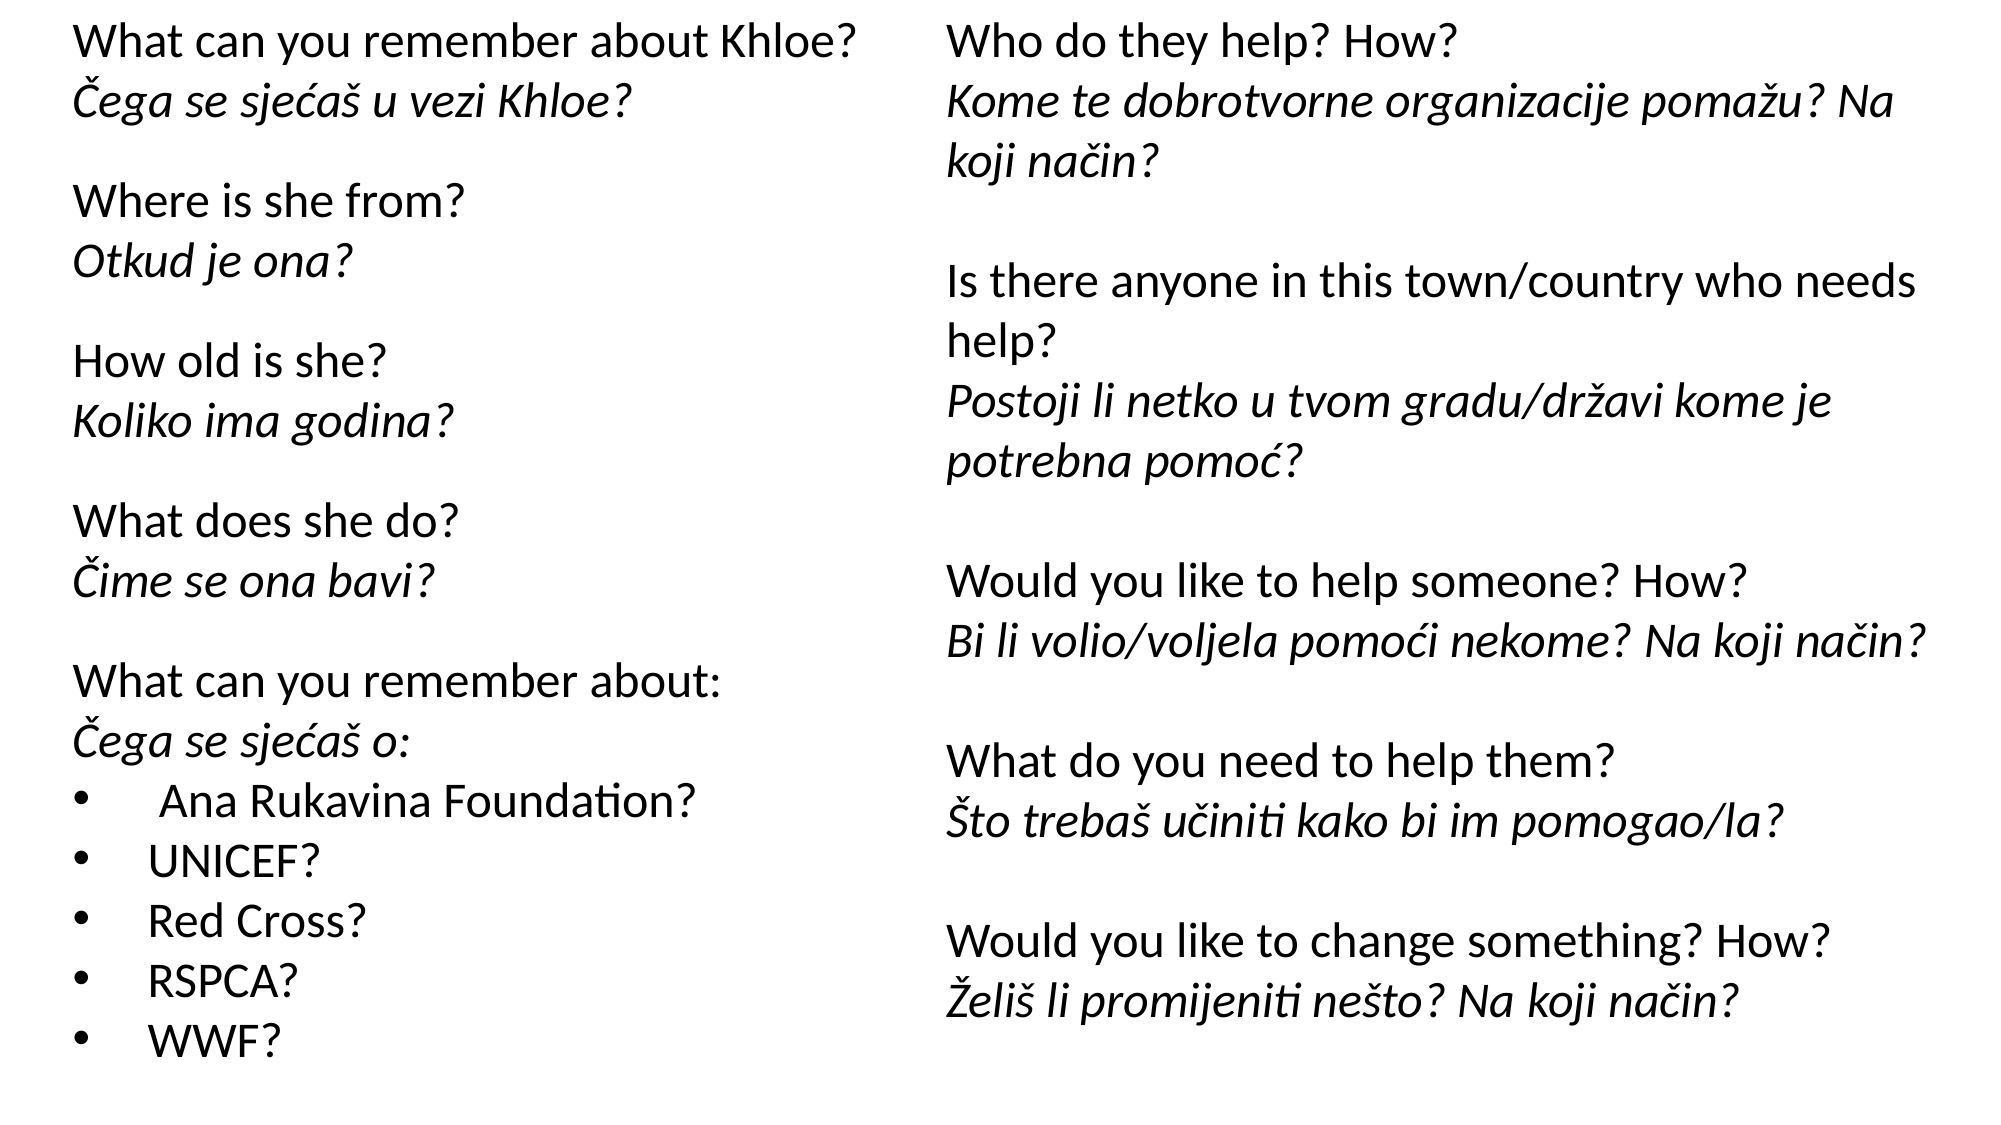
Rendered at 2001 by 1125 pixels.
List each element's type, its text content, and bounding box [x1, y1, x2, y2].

text_box Who do they help? How? Kome te dobrotvorne organizacije pomažu? Na koji način? Is there anyone in this town/country who needs help? Postoji li netko u tvom gradu/državi kome je potrebna pomoć? Would you like to help someone? How? Bi li volio/voljela pomoći nekome? Na koji način? What do you need to help them? Što trebaš učiniti kako bi im pomogao/la? Would you like to change something? How? Želiš li promijeniti nešto? Na koji način? [931, 0, 1944, 1035]
text_box What can you remember about Khloe? Čega se sjećaš u vezi Khloe? Where is she from? Otkud je ona? How old is she? Koliko ima godina? What does she do? Čime se ona bavi? What can you remember about: Čega se sjećaš o: Ana Rukavina Foundation? UNICEF? Red Cross? RSPCA? WWF? [57, 0, 893, 1075]
